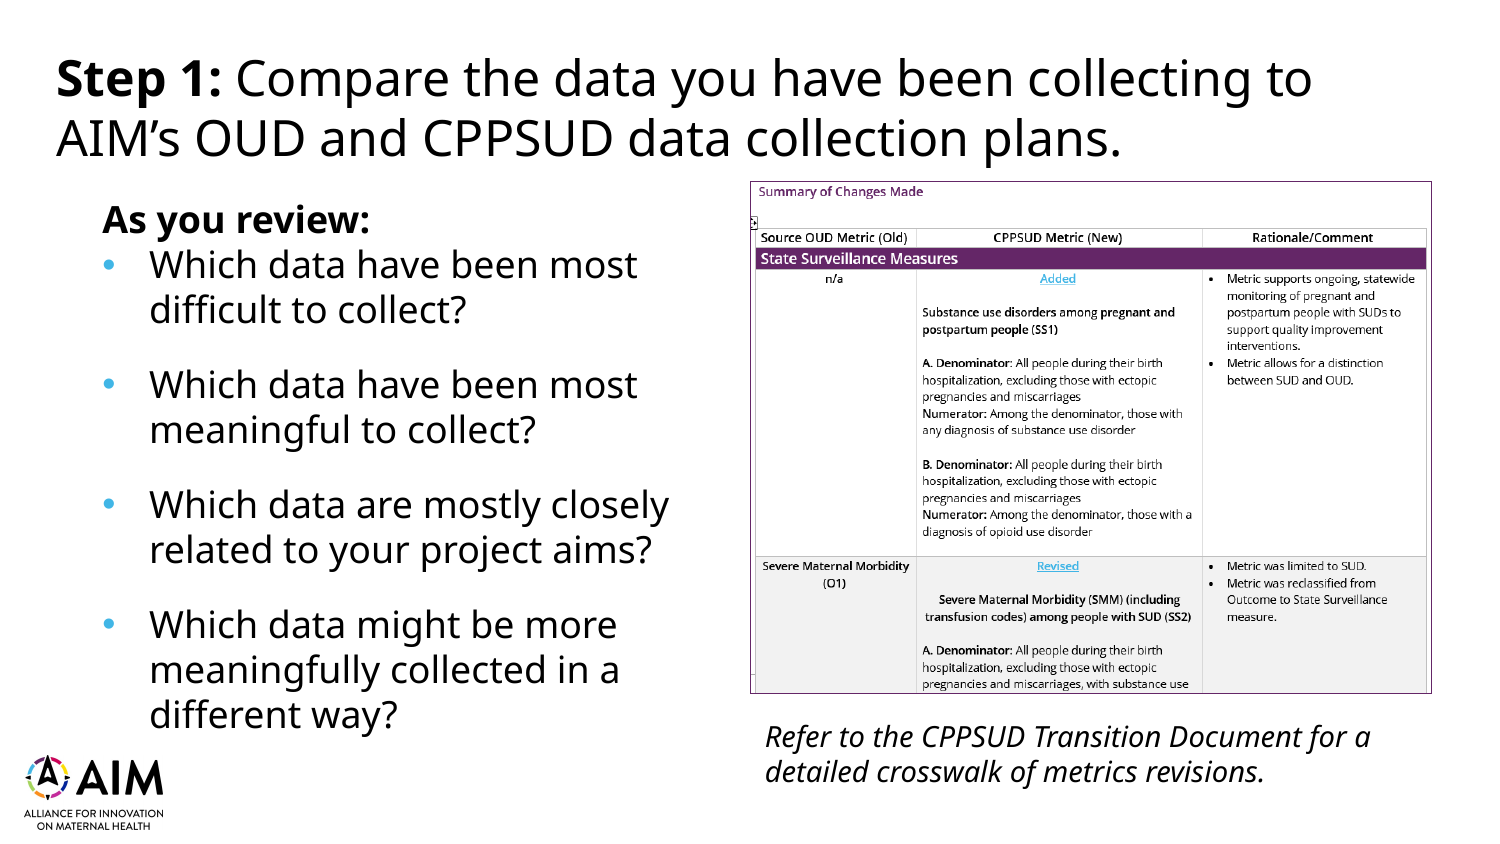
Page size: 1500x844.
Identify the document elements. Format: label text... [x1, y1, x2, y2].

title Step 1: Compare the data you have been collecting to AIM’s OUD and CPPSUD data collection plans. [41, 47, 1459, 182]
text_box Refer to the CPPSUD Transition Document for a detailed crosswalk of metrics revisions. [750, 710, 1432, 796]
subtitle As you review: Which data have been most difficult to collect? Which data have been most meaningful to collect? Which data are mostly closely related to your project aims? Which data might be more meaningfully collected in a different way? [68, 181, 750, 734]
picture [749, 181, 1432, 694]
picture [24, 755, 163, 830]
